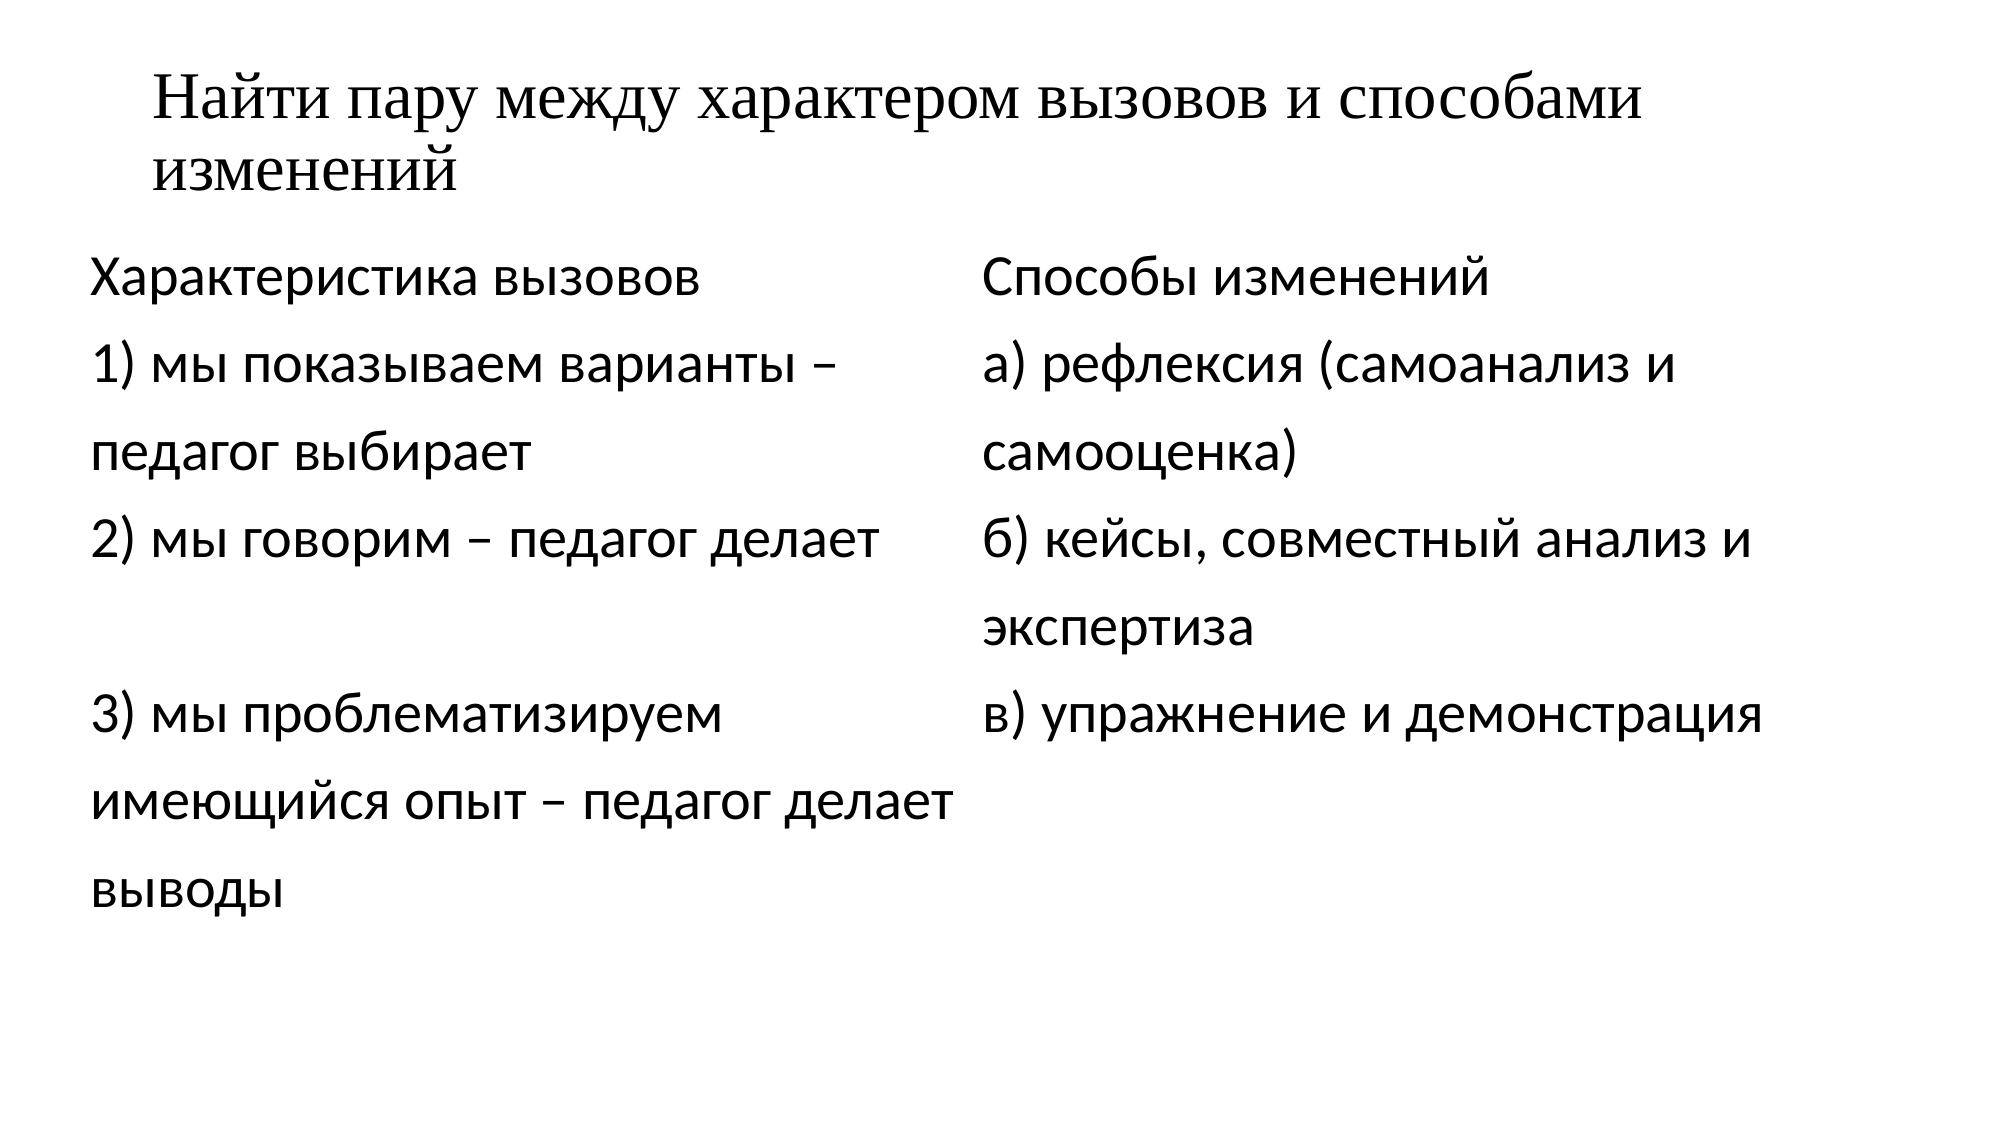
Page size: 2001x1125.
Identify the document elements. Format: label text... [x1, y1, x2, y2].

table_header Характеристика вызовов [79, 223, 971, 310]
title Найти пару между характером вызовов и способами изменений [137, 24, 1863, 242]
table_cell 2) мы говорим – педагог делает [79, 485, 971, 660]
table_cell 1) мы показываем варианты – педагог выбирает [79, 310, 971, 485]
table_cell 3) мы проблематизируем имеющийся опыт – педагог делает выводы [79, 660, 971, 962]
table_cell б) кейсы, совместный анализ и экспертиза [971, 485, 1862, 660]
table_header Способы изменений [971, 223, 1862, 310]
table_cell а) рефлексия (самоанализ и самооценка) [971, 310, 1862, 485]
table_cell в) упражнение и демонстрация [971, 660, 1862, 962]
